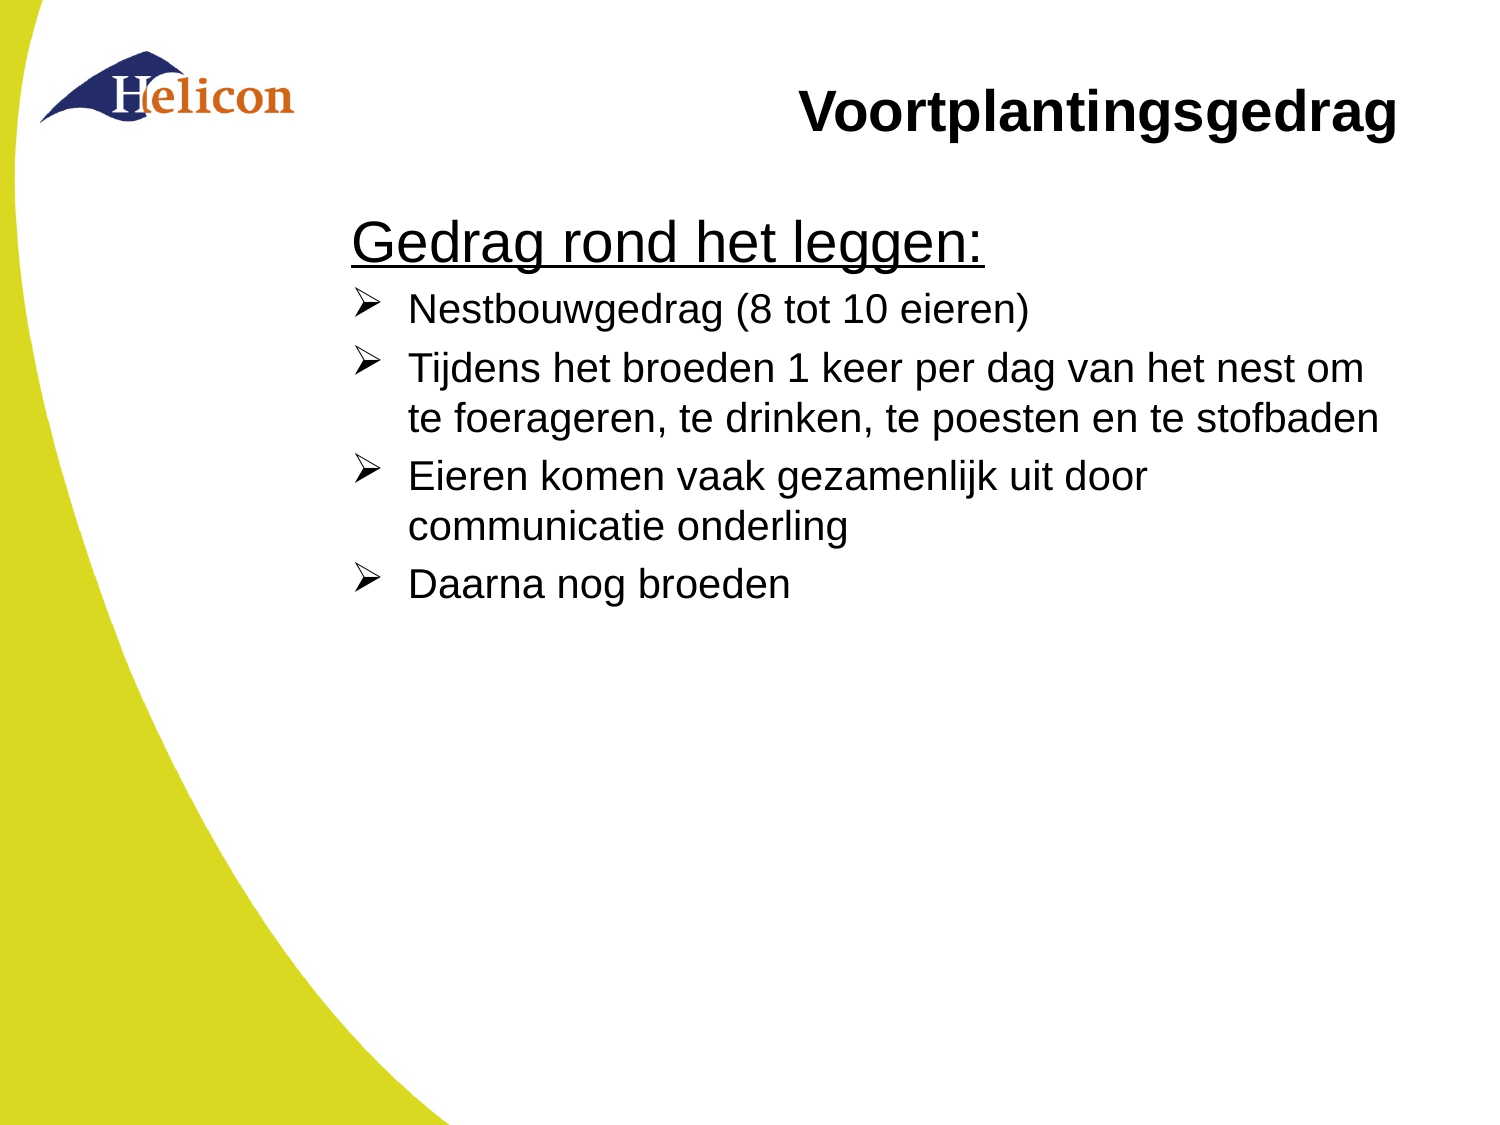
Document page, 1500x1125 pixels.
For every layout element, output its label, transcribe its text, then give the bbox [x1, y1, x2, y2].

title Voortplantingsgedrag [324, 54, 1415, 161]
picture [0, 0, 1500, 1125]
list Gedrag rond het leggen: Nestbouwgedrag (8 tot 10 eieren) Tijdens het broeden 1 keer per dag van het nest om te foerageren, te drinken, te poesten en te stofbaden Eieren komen vaak gezamenlijk uit door communicatie onderling Daarna nog broeden [336, 196, 1425, 1005]
